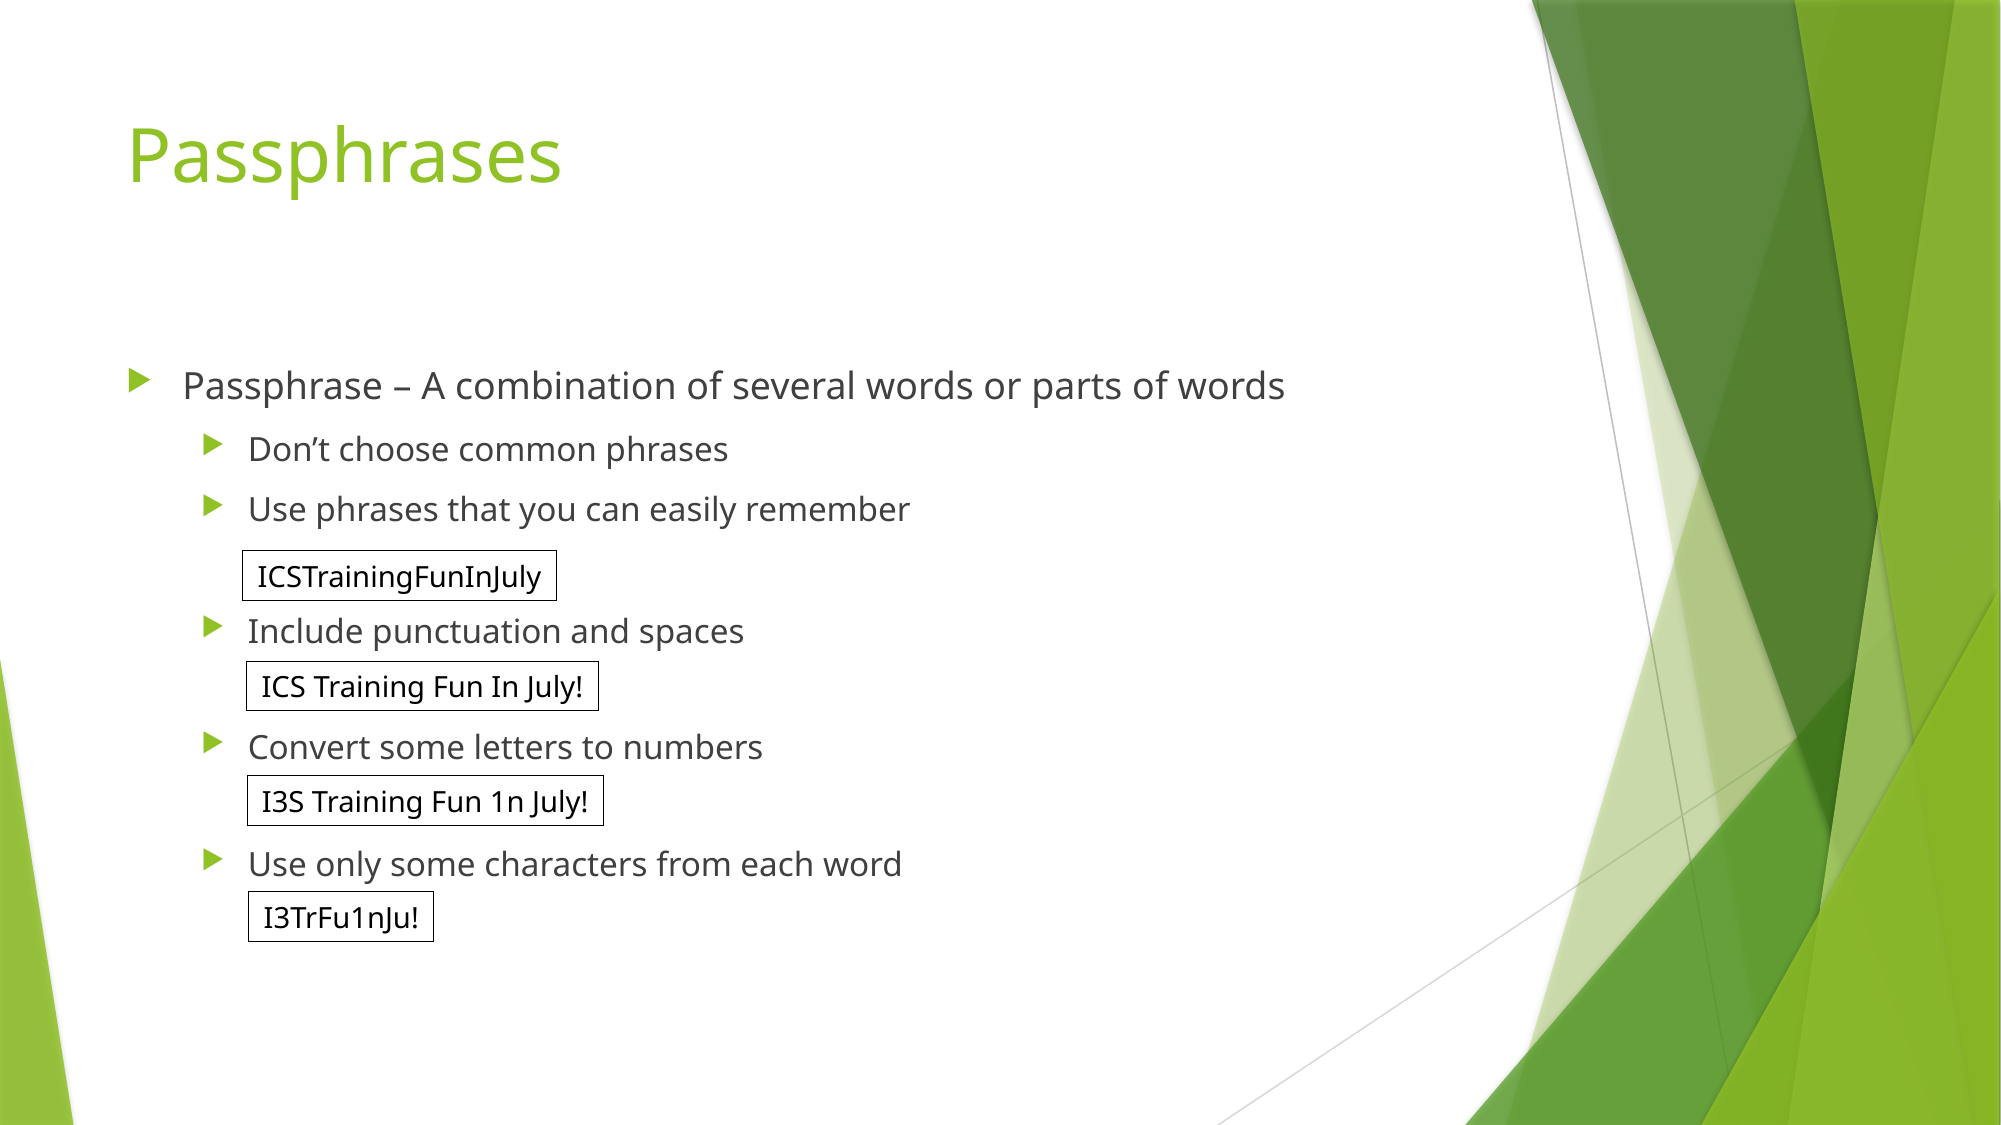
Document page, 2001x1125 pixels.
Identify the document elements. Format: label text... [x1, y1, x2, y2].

text_box ICSTrainingFunInJuly [242, 550, 557, 601]
list Passphrase – A combination of several words or parts of words Don’t choose common phrases Use phrases that you can easily remember Include punctuation and spaces Convert some letters to numbers Use only some characters from each word [111, 354, 1522, 992]
text_box I3TrFu1nJu! [248, 891, 434, 942]
title Passphrases [111, 99, 1522, 317]
text_box I3S Training Fun 1n July! [247, 775, 604, 826]
text_box ICS Training Fun In July! [246, 661, 599, 711]
